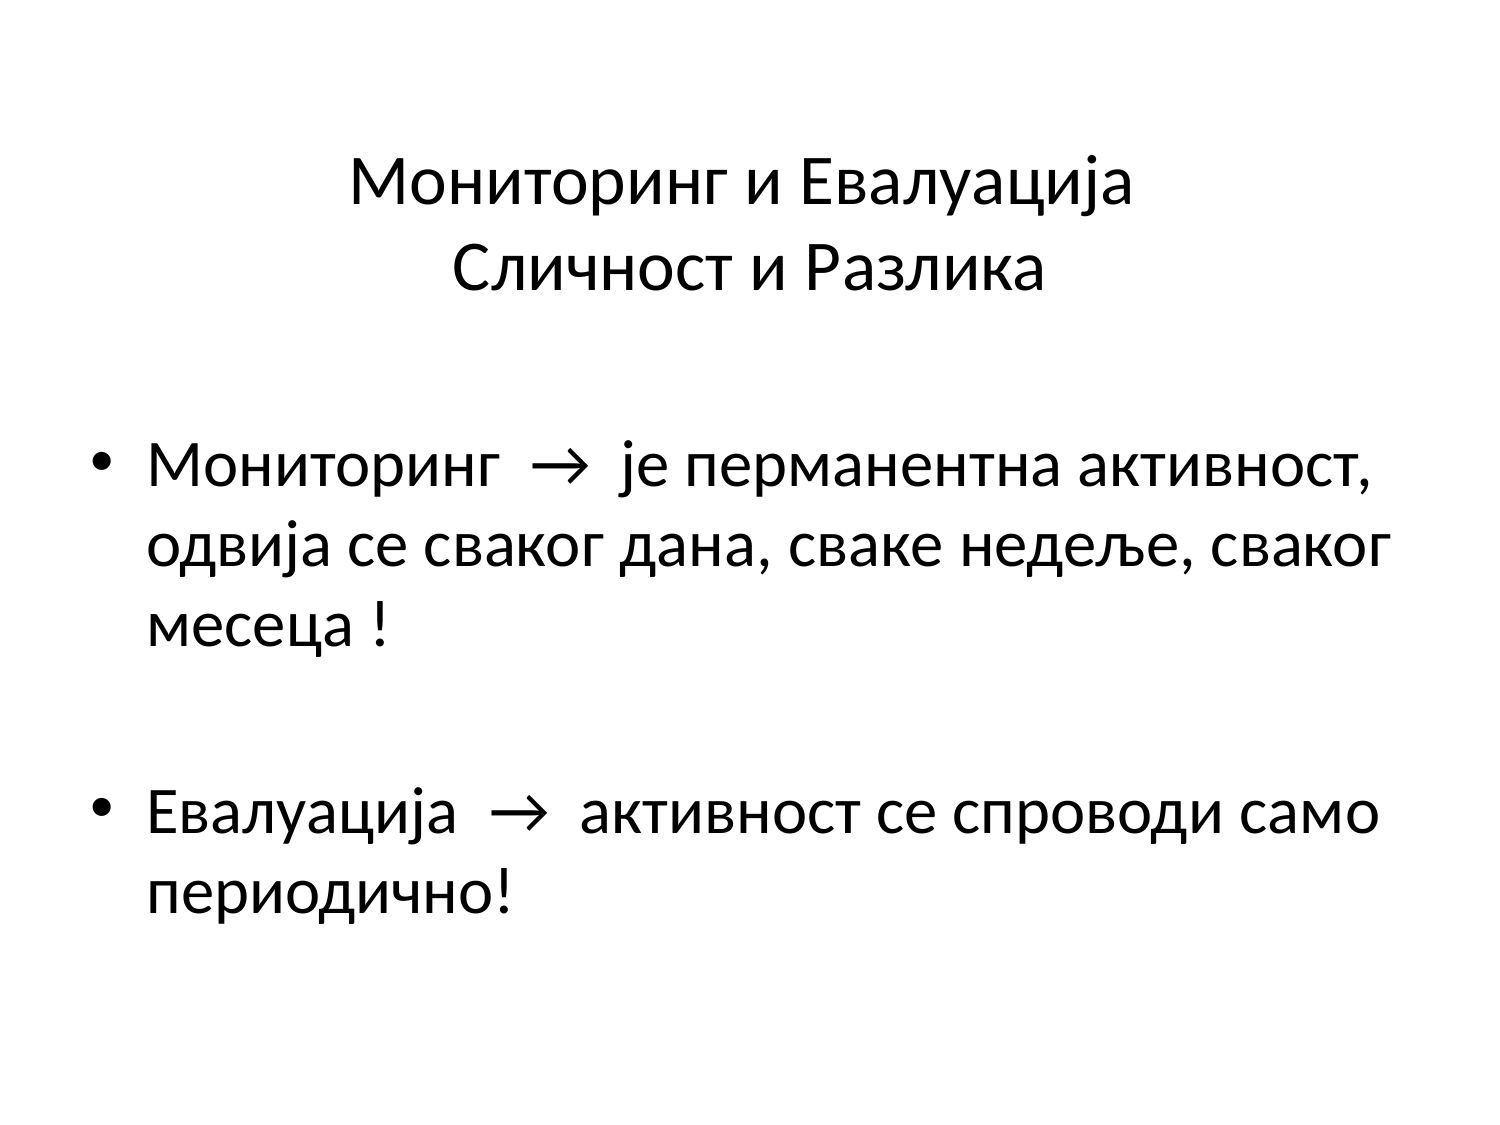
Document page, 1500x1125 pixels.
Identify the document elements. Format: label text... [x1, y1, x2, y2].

list Мониторинг → је перманентна активност, одвија се сваког дана, сваке недеље, сваког месеца ! Евалуација → активност се спроводи само периодично! [75, 412, 1425, 1125]
title Мониторинг и Евалуација Сличност и Разлика [75, 125, 1425, 313]
